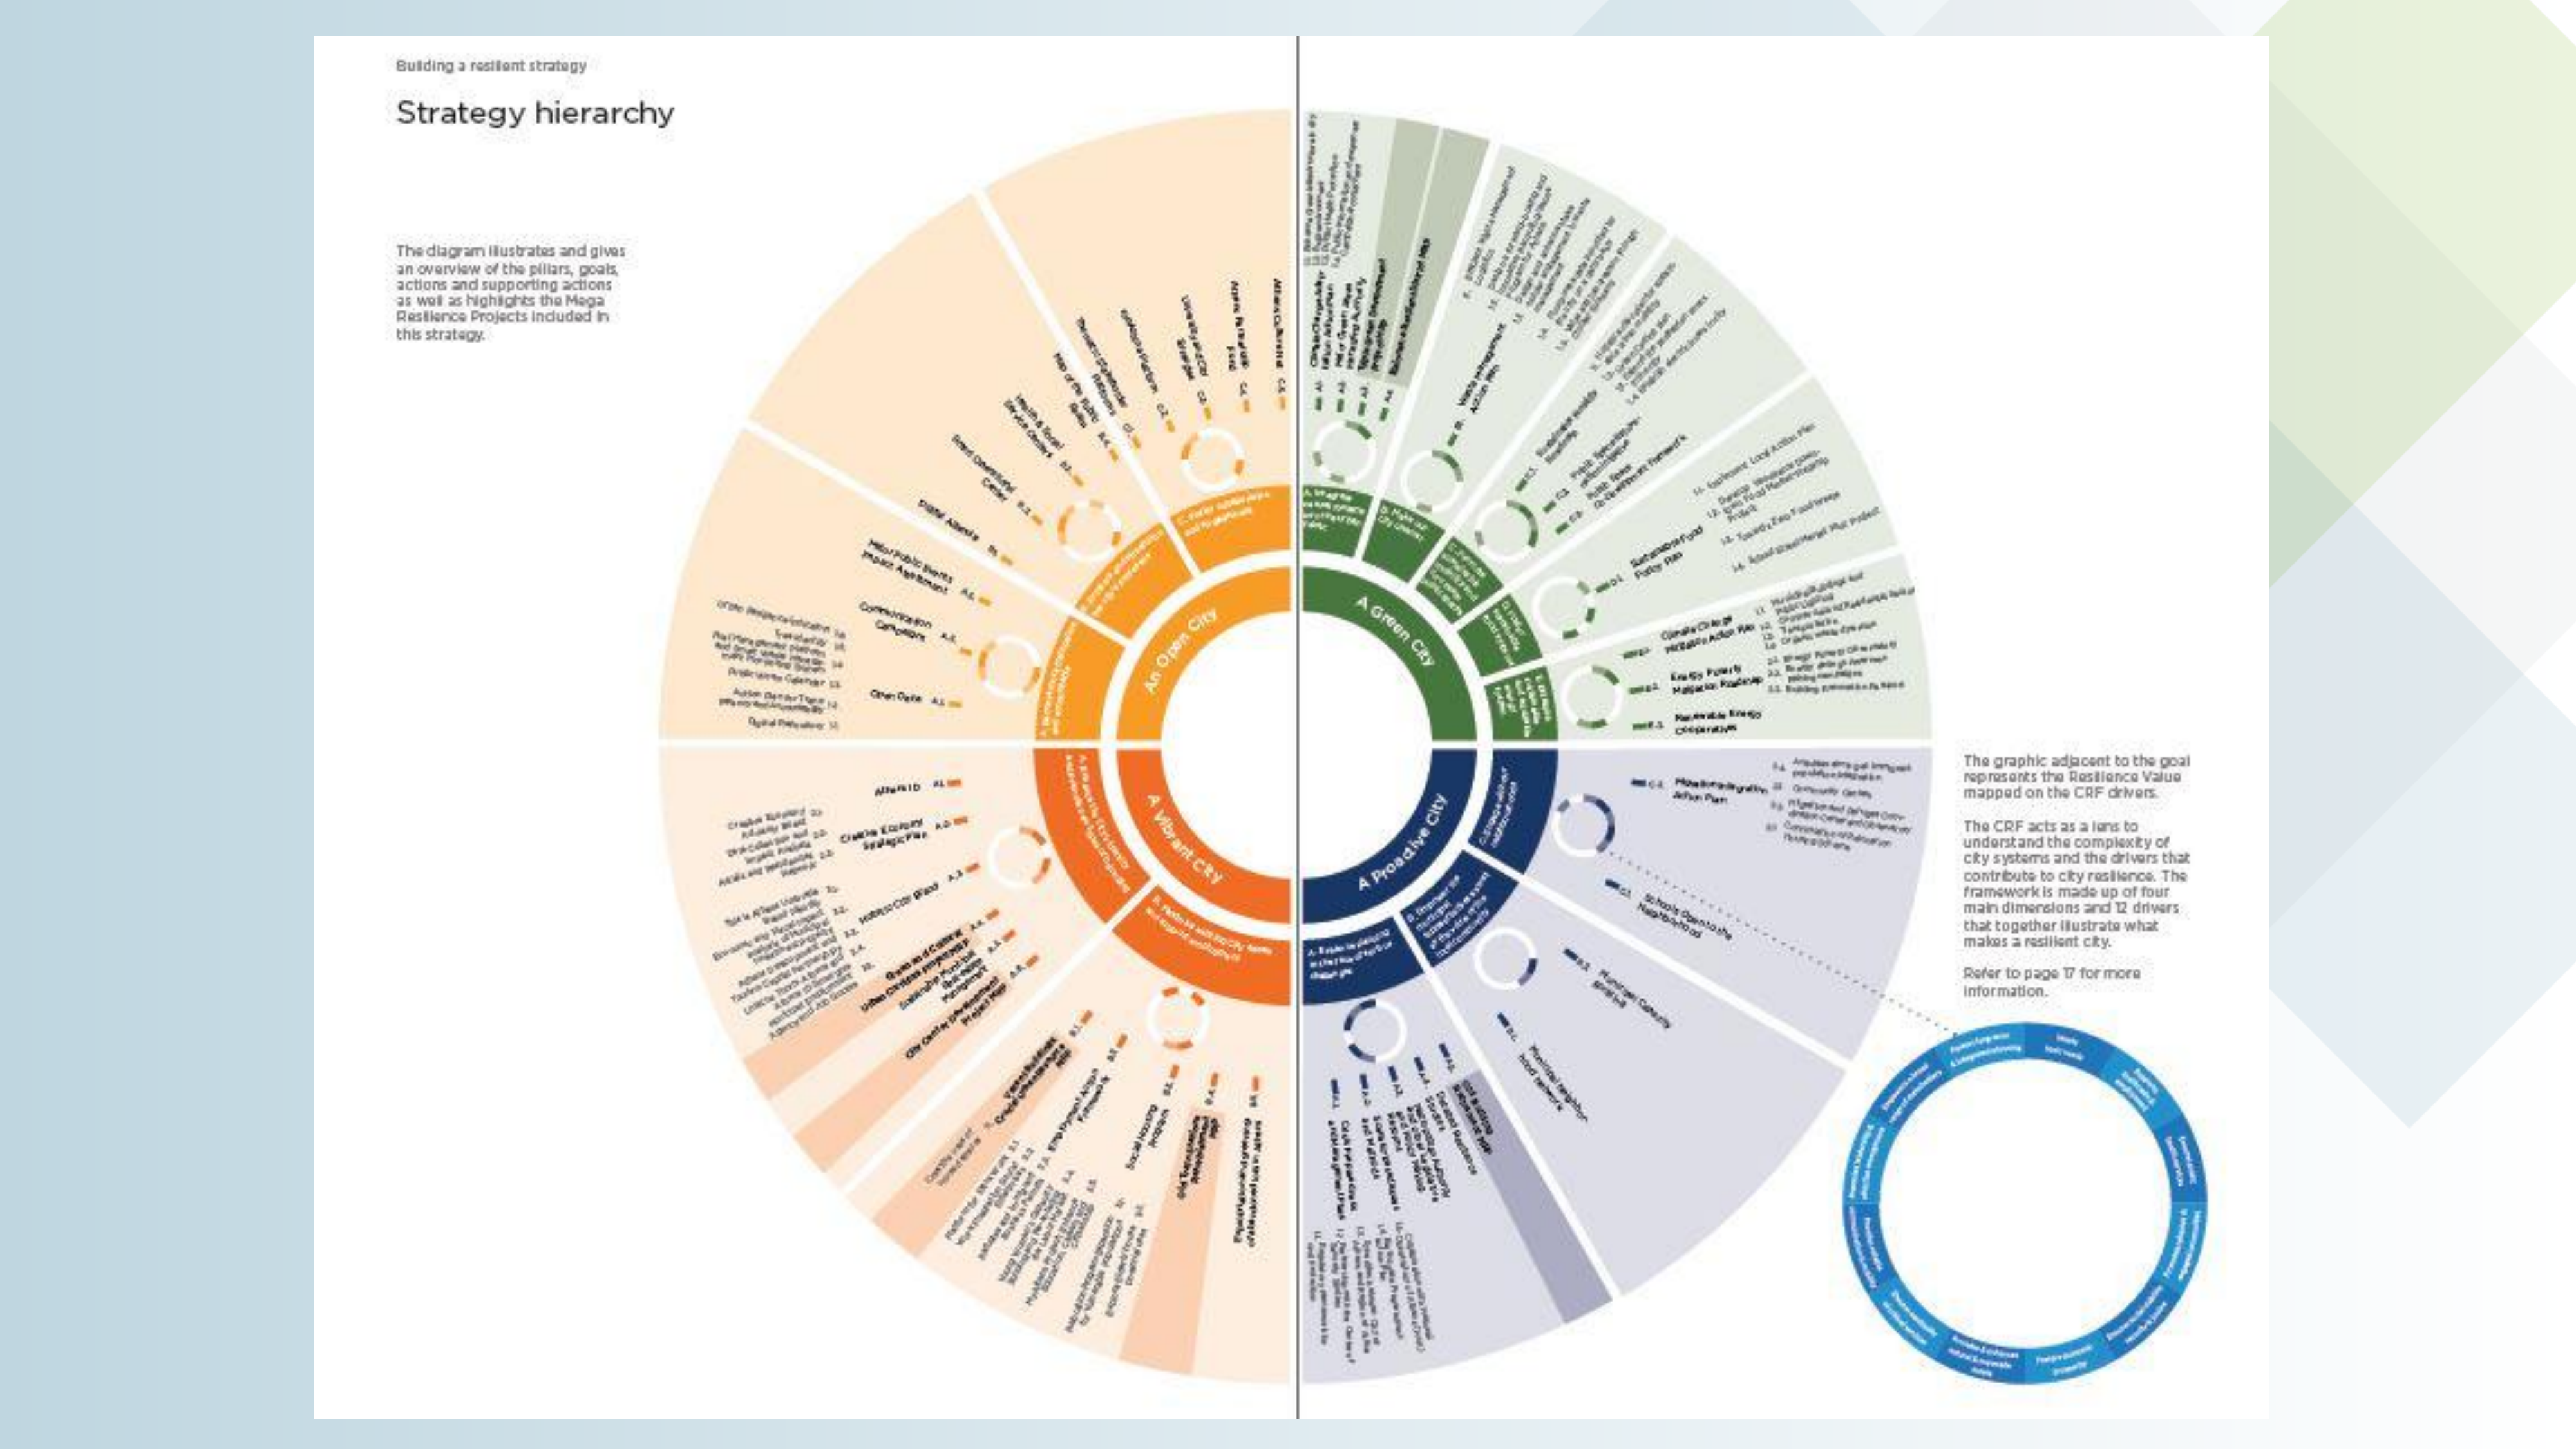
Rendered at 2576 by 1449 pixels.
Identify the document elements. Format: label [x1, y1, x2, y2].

picture [314, 36, 2269, 1419]
